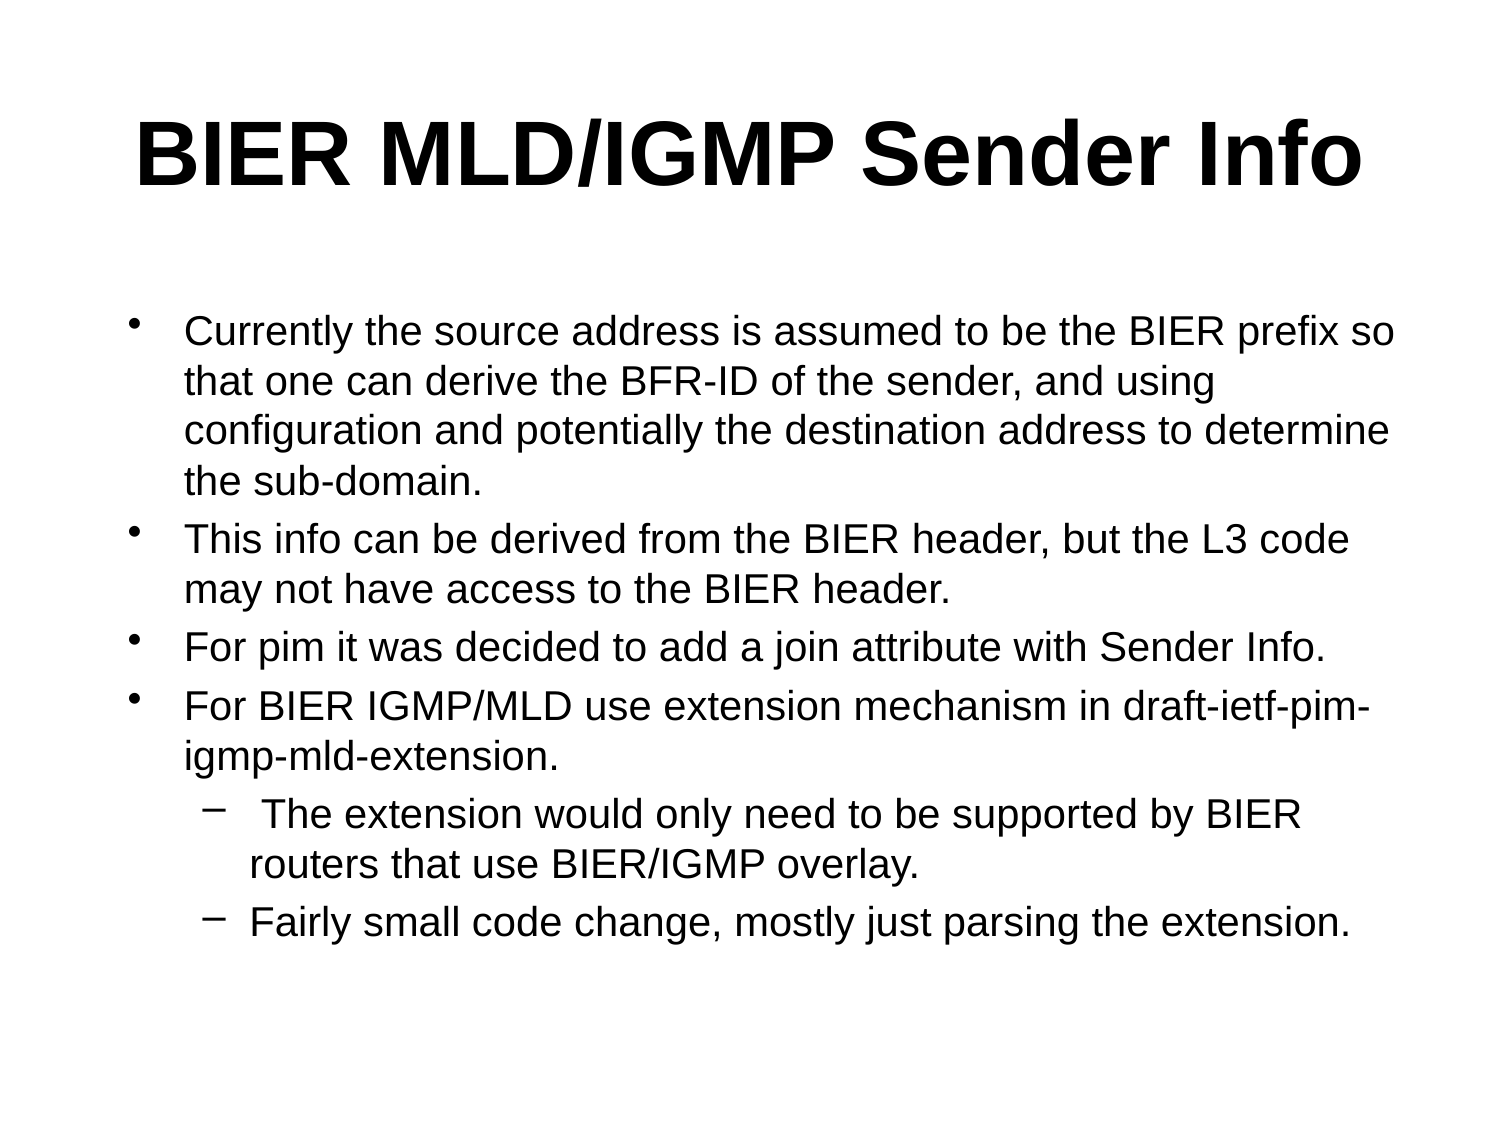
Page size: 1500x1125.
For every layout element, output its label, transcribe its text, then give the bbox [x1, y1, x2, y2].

title BIER MLD/IGMP Sender Info [112, 54, 1388, 243]
list Currently the source address is assumed to be the BIER prefix so that one can derive the BFR-ID of the sender, and using configuration and potentially the destination address to determine the sub-domain. This info can be derived from the BIER header, but the L3 code may not have access to the BIER header. For pim it was decided to add a join attribute with Sender Info. For BIER IGMP/MLD use extension mechanism in draft-ietf-pim-igmp-mld-extension. The extension would only need to be supported by BIER routers that use BIER/IGMP overlay. Fairly small code change, mostly just parsing the extension. [112, 295, 1438, 1034]
